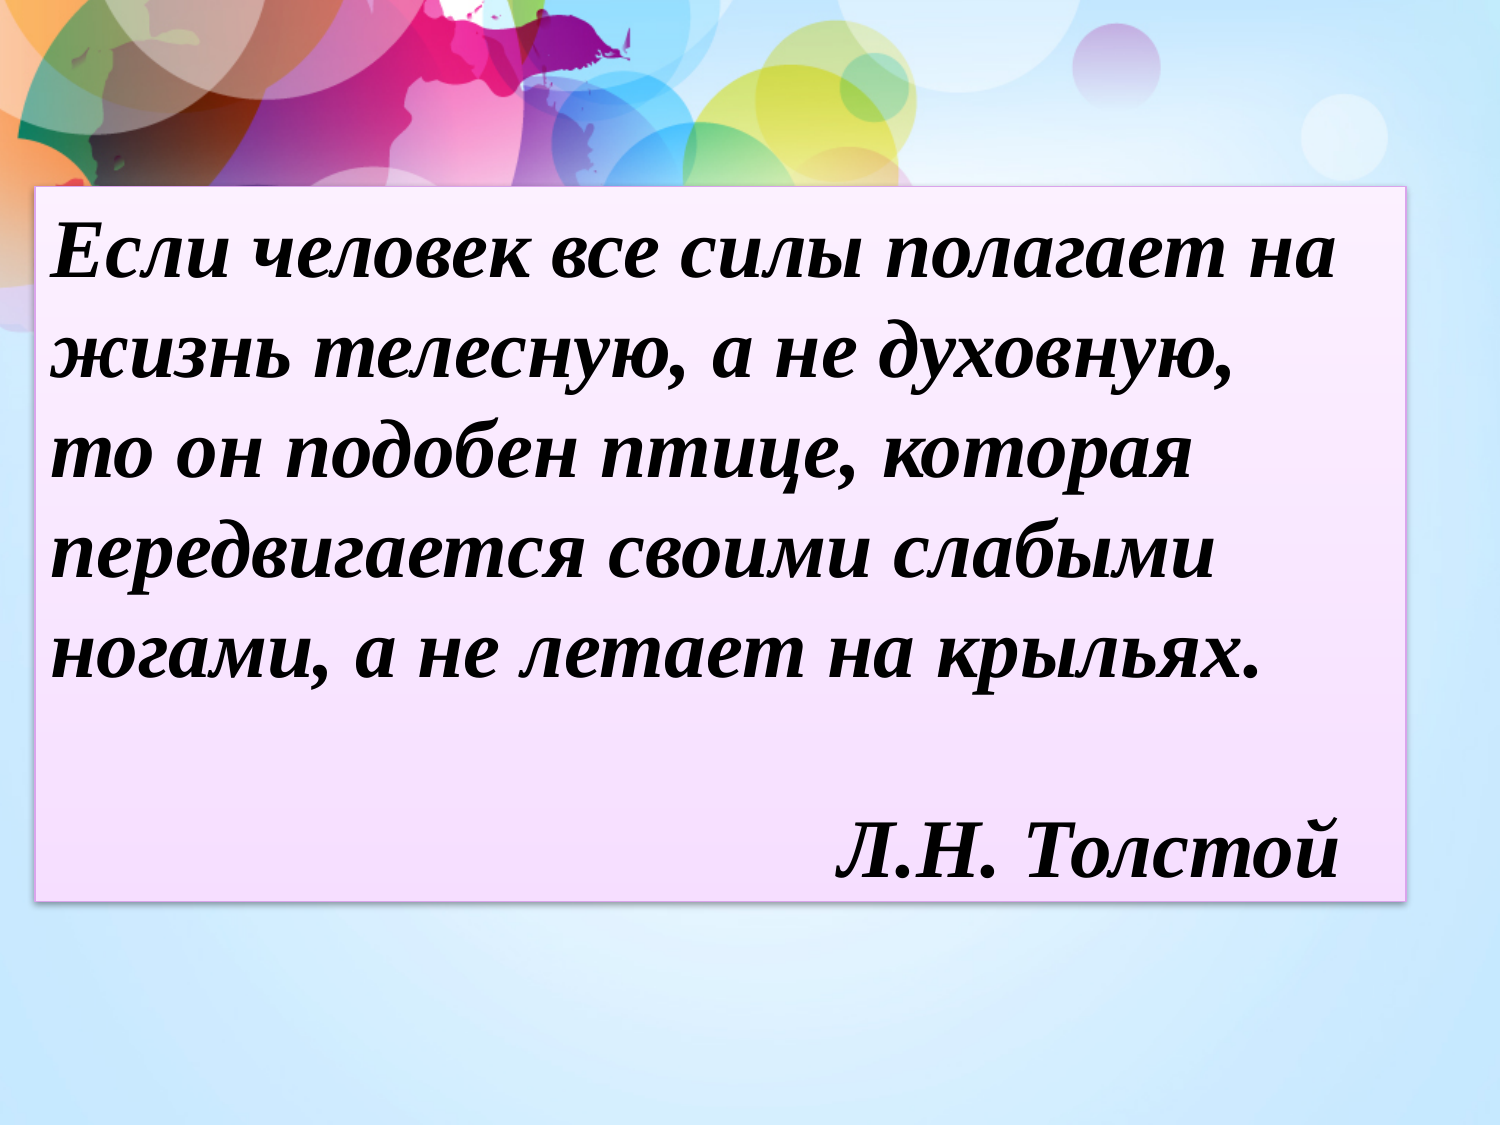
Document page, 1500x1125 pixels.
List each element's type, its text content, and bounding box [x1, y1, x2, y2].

text_box Если человек все силы полагает на жизнь телесную, а не духовную, то он подобен птице, которая передвигается своими слабыми ногами, а не летает на крыльях. Л.Н. Толстой [34, 186, 1407, 902]
picture [0, 0, 1500, 1125]
